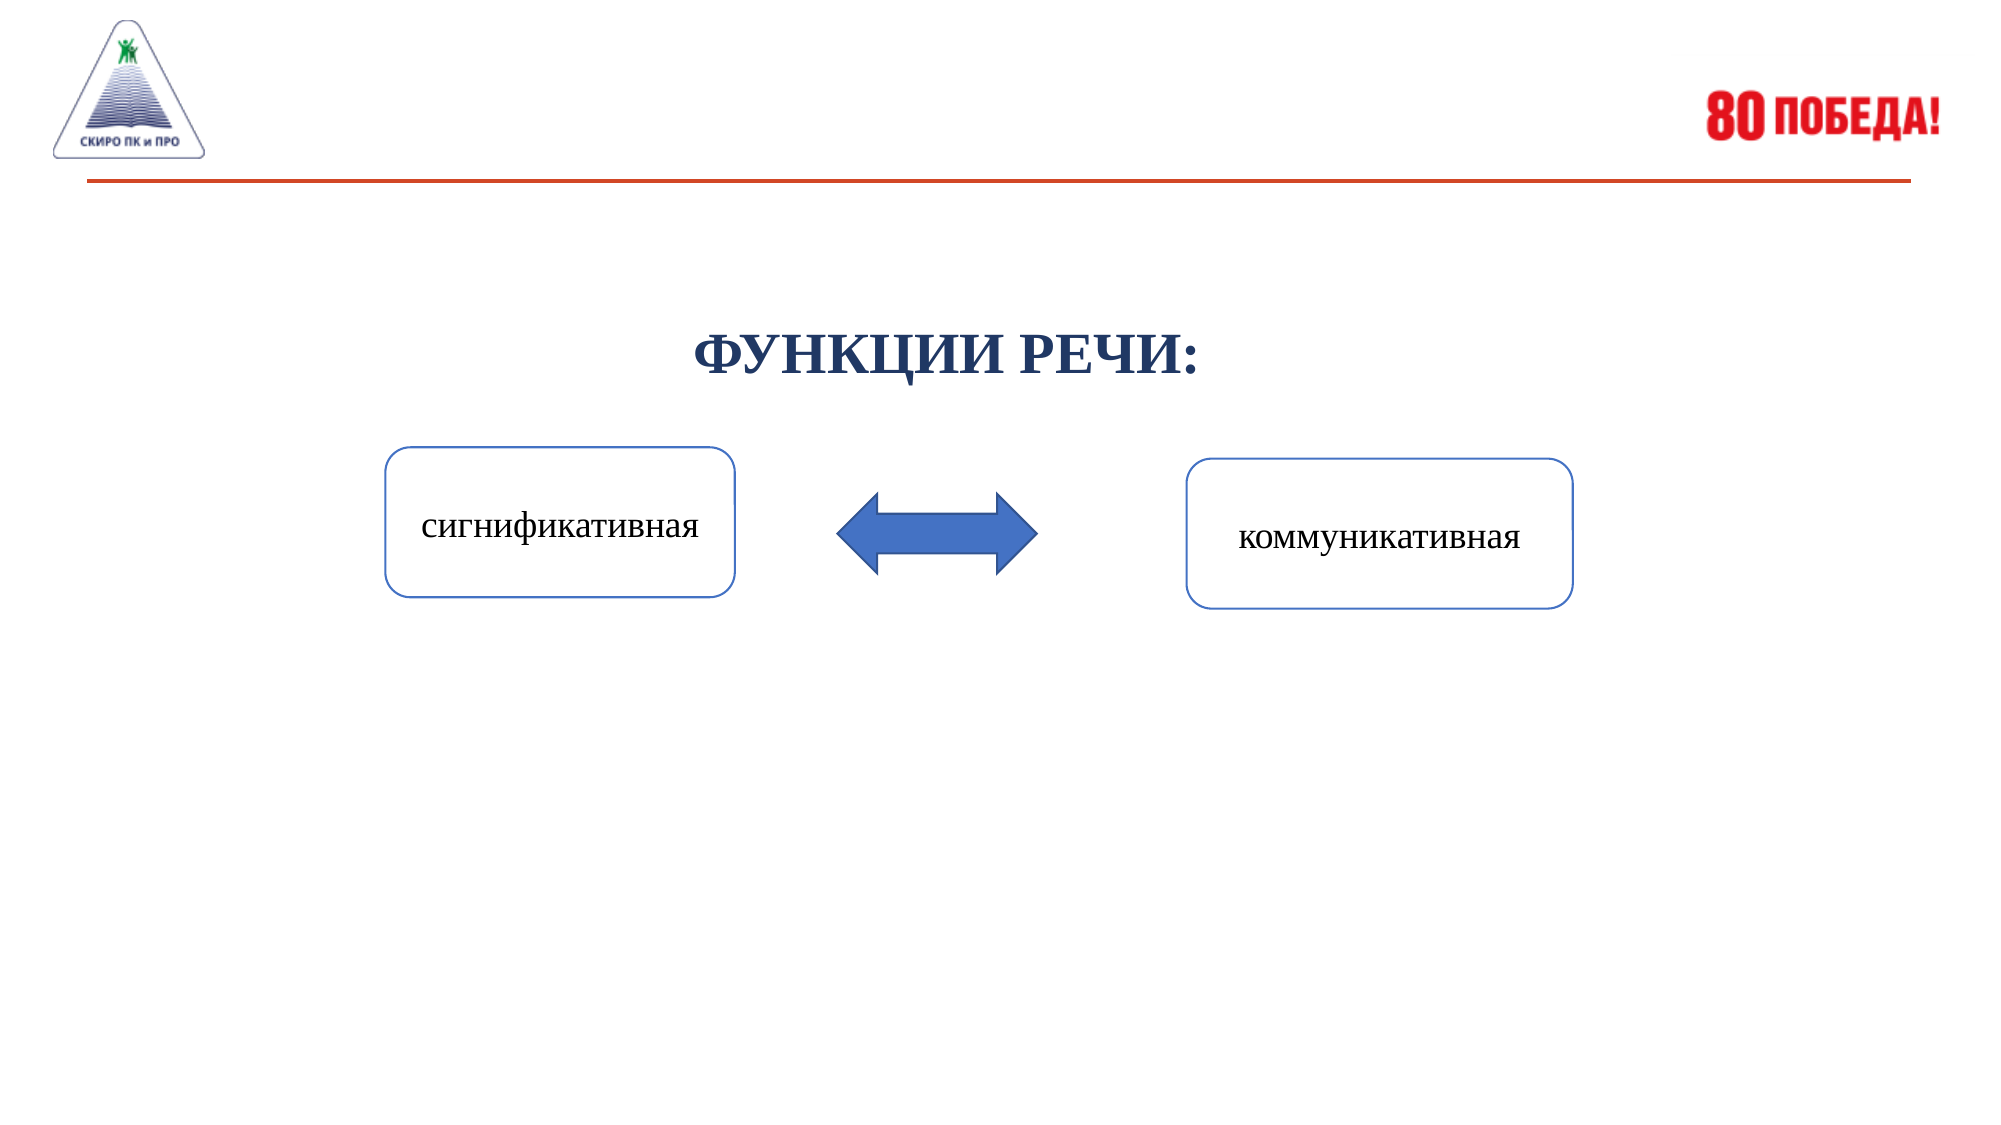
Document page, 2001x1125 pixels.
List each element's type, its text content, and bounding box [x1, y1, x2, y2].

picture [53, 20, 205, 159]
text_box [835, 491, 1039, 576]
picture [1671, 54, 1975, 177]
text_box коммуникативная [1185, 457, 1574, 610]
text_box сигнификативная [384, 446, 736, 599]
text_box ФУНКЦИИ РЕЧИ: [447, 307, 1448, 393]
